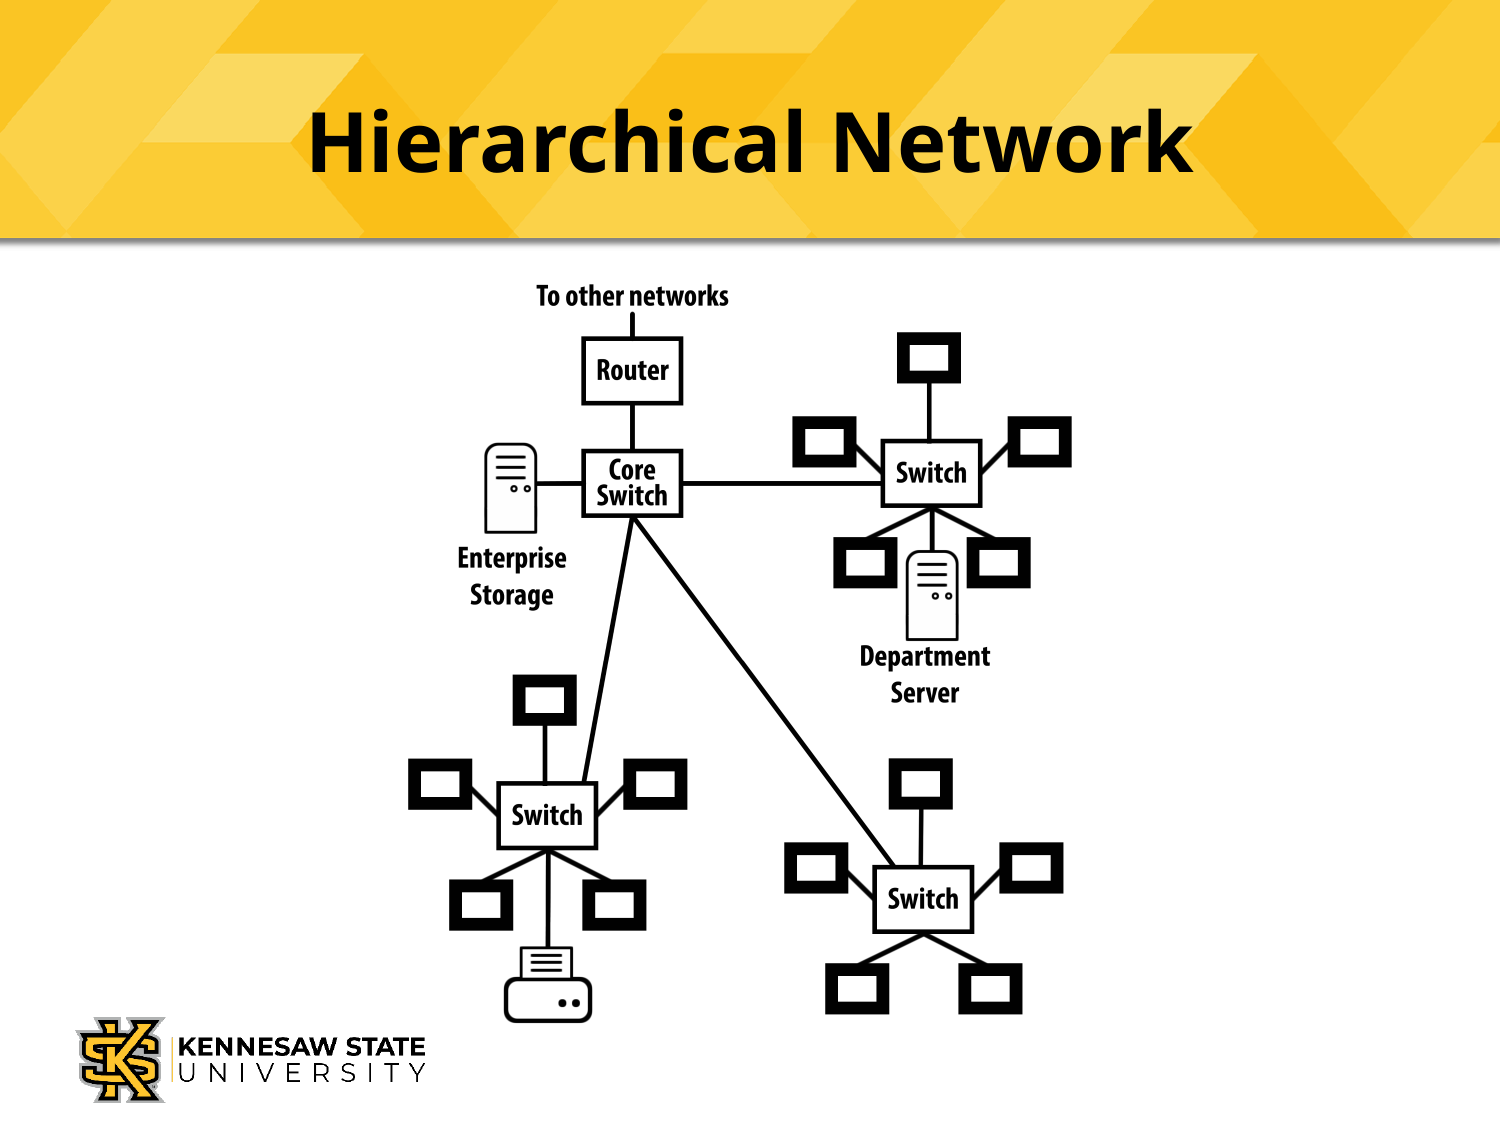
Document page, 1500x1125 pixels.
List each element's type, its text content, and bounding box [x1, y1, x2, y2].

picture [0, 0, 1500, 1103]
title Hierarchical Network [75, 45, 1425, 233]
